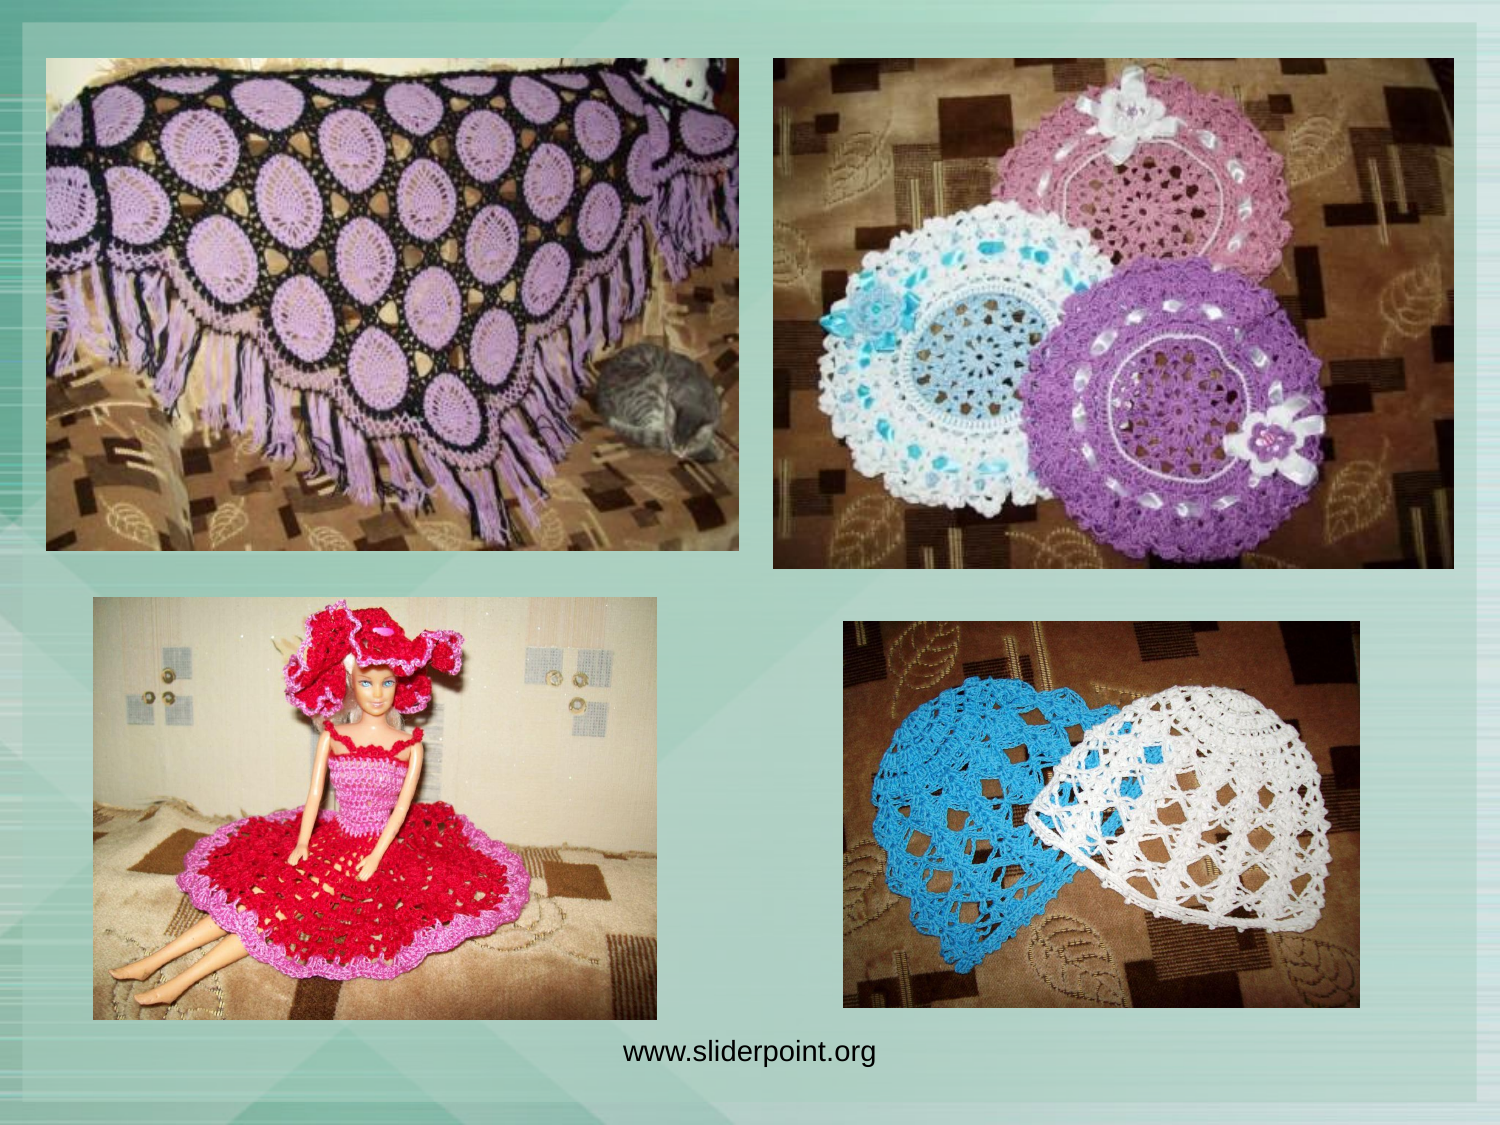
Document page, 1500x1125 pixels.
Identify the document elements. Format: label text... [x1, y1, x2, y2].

footer www.sliderpoint.org [512, 1024, 988, 1103]
picture [0, 0, 1500, 1125]
